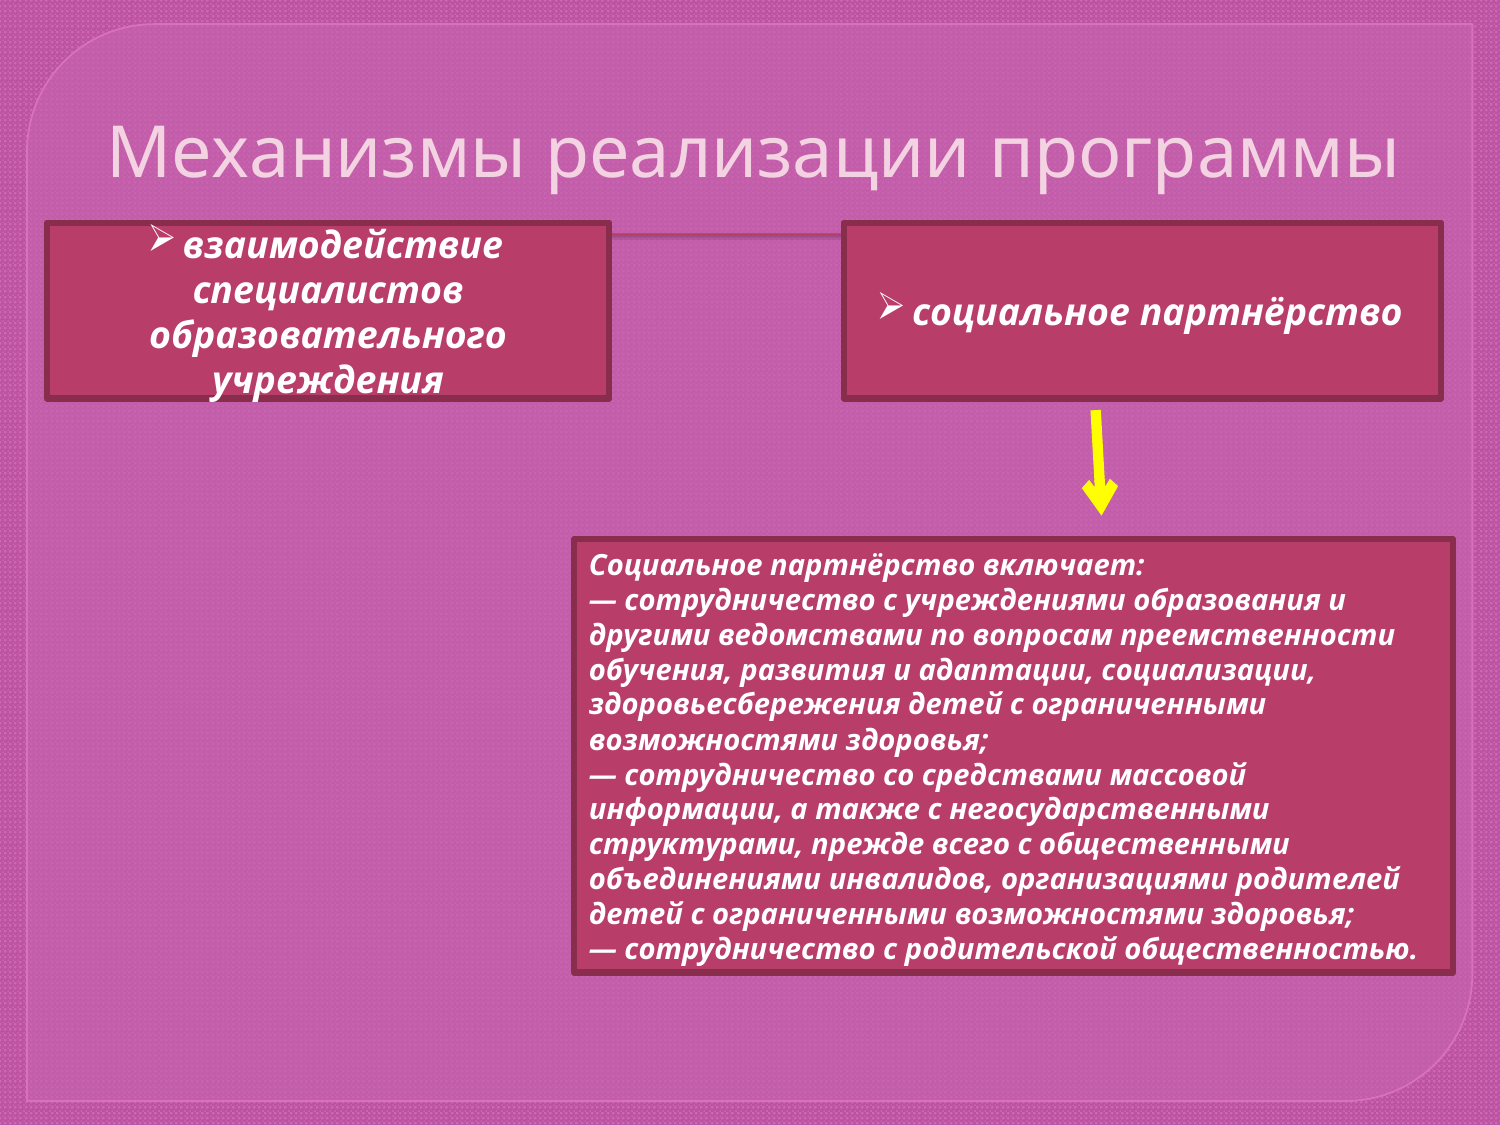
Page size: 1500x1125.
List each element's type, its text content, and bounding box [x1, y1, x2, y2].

text_box социальное партнёрство [841, 220, 1444, 402]
title Механизмы реализации программы [75, 41, 1425, 200]
text_box взаимодействие специалистов образовательного учреждения [44, 220, 612, 402]
list [562, 492, 1437, 762]
text_box Социальное партнёрство включает: — сотрудничество с учреждениями образования и другими ведомствами по вопросам преемственности обучения, развития и адаптации, социализации, здоровьесбережения детей с ограниченными возможностями здоровья; — сотрудничество со средствами массовой информации, а также с негосударственными структурами, прежде всего с общественными объединениями инвалидов, организациями родителей детей с ограниченными возможностями здоровья; — сотрудничество с родительской общественностью. [571, 536, 1456, 976]
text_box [1045, 459, 1152, 467]
